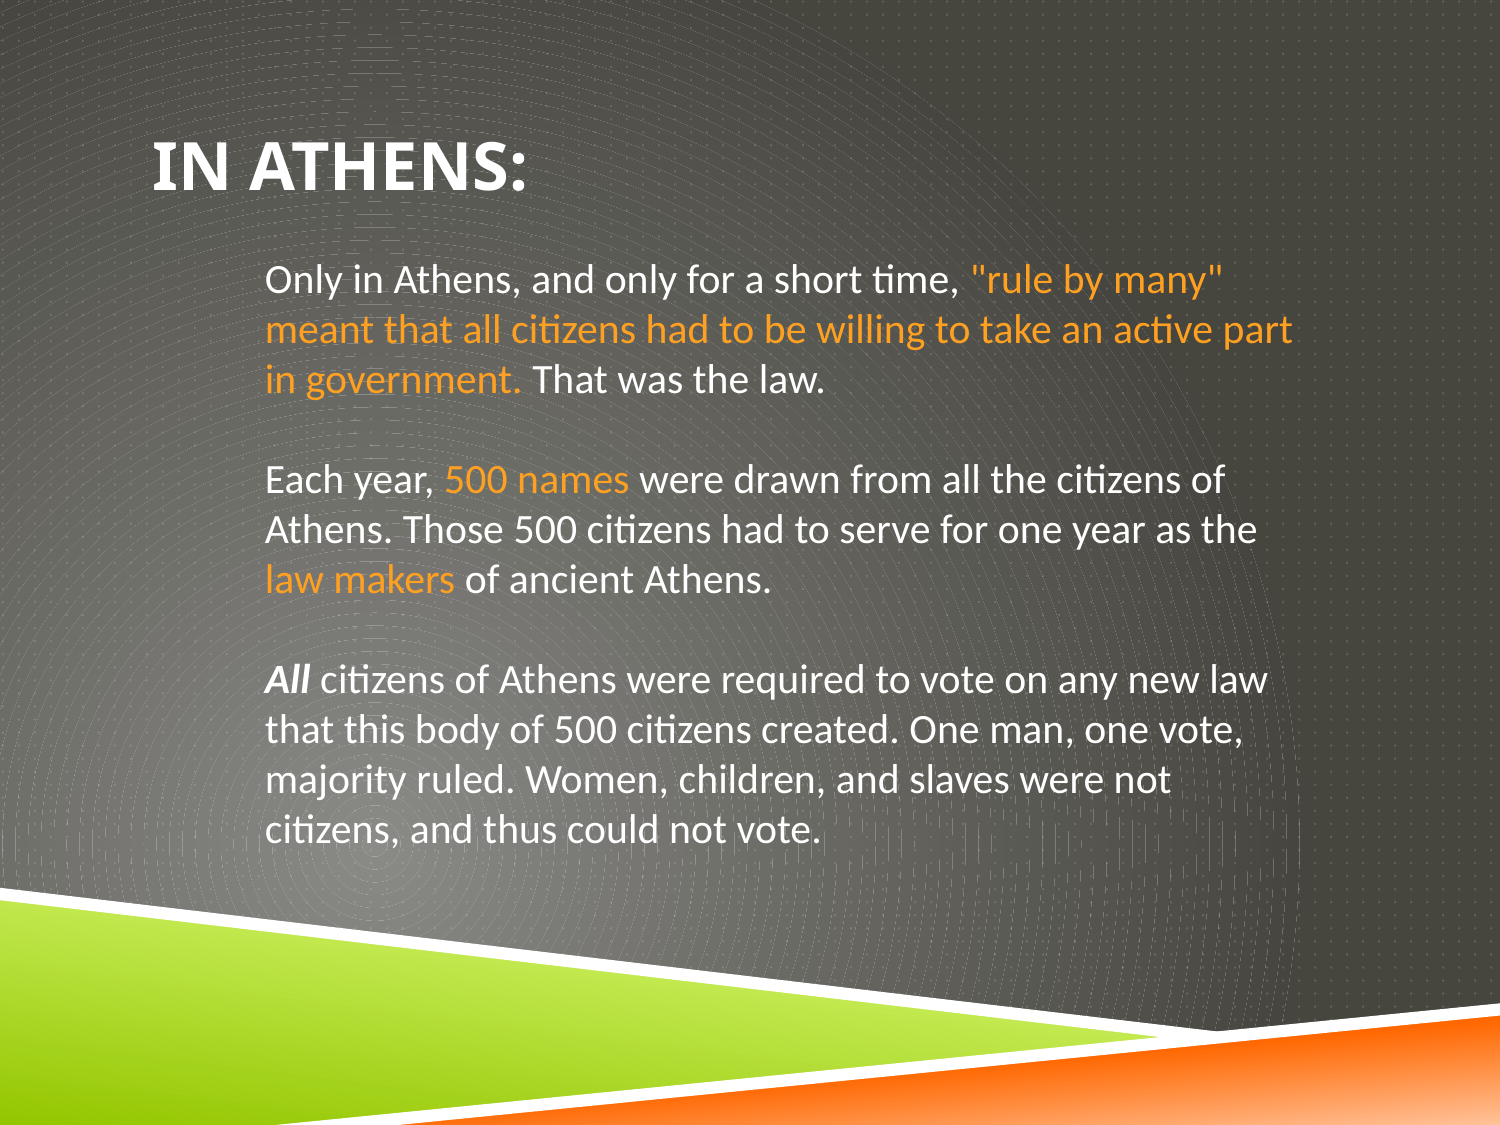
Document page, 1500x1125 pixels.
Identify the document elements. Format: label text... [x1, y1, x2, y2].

text_box Only in Athens, and only for a short time, "rule by many" meant that all citizens had to be willing to take an active part in government. That was the law. Each year, 500 names were drawn from all the citizens of Athens. Those 500 citizens had to serve for one year as the law makers of ancient Athens. All citizens of Athens were required to vote on any new law that this body of 500 citizens created. One man, one vote, majority ruled. Women, children, and slaves were not citizens, and thus could not vote. [249, 244, 1312, 860]
text_box IN ATHENS: [137, 116, 713, 212]
